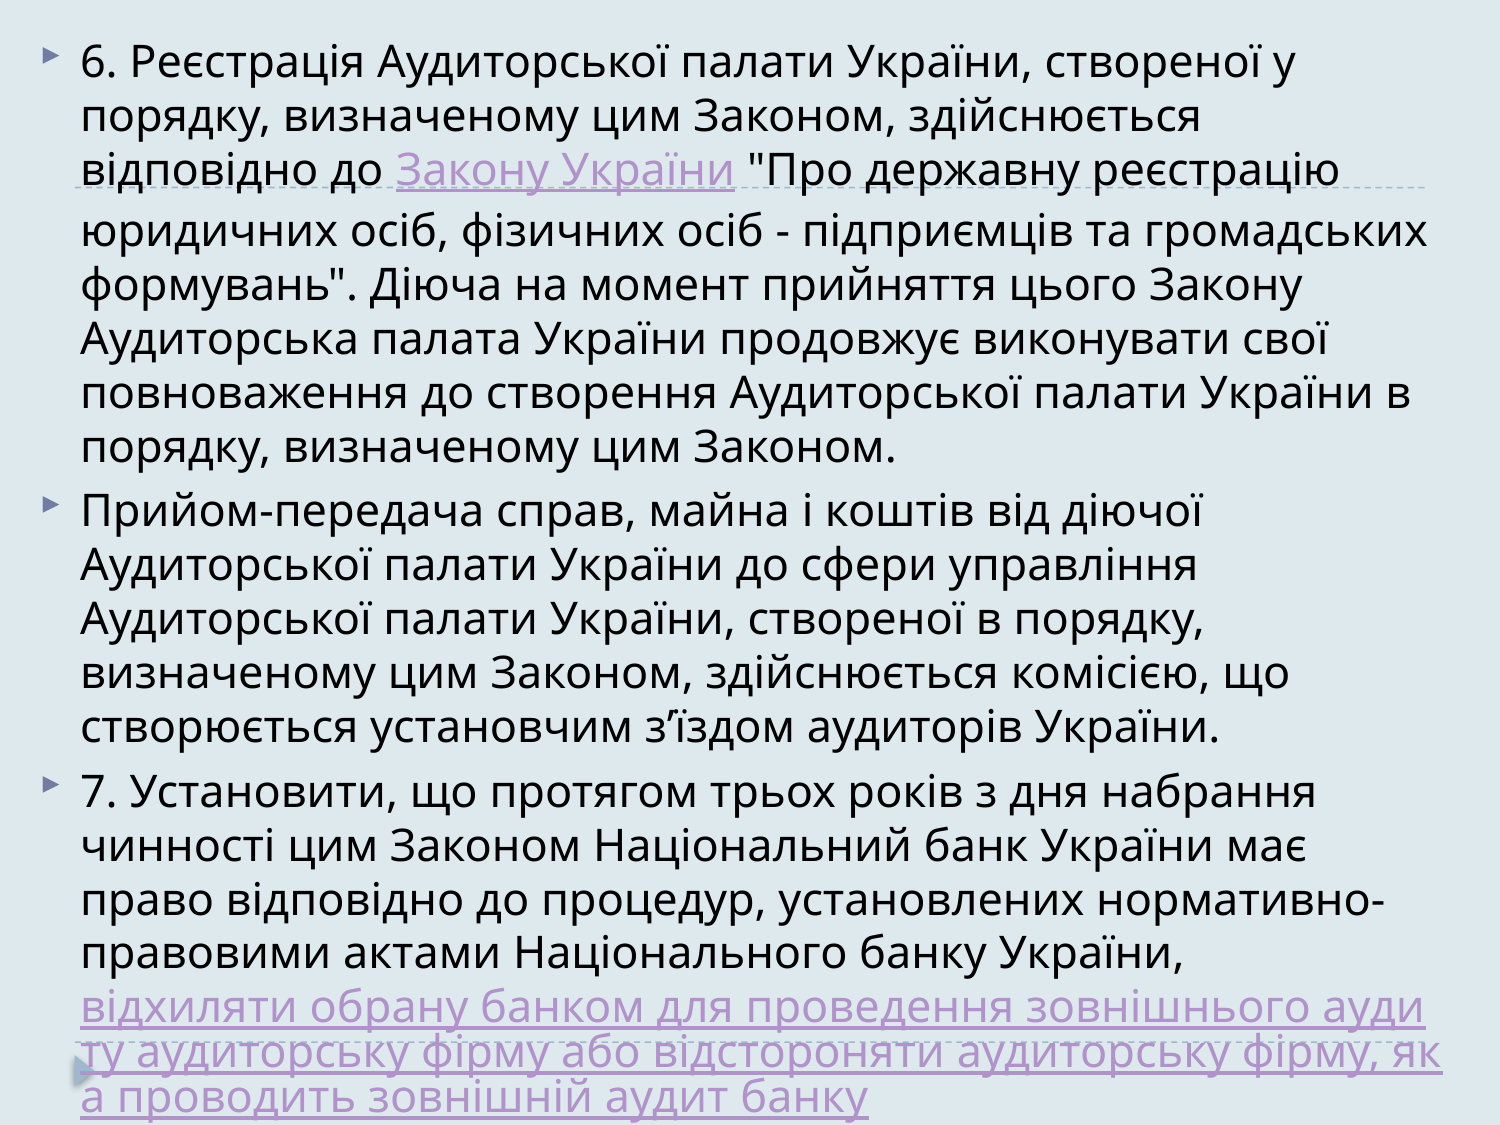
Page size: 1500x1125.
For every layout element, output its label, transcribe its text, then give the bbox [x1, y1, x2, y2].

list 6. Реєстрація Аудиторської палати України, створеної у порядку, визначеному цим Законом, здійснюється відповідно до Закону України "Про державну реєстрацію юридичних осіб, фізичних осіб - підприємців та громадських формувань". Діюча на момент прийняття цього Закону Аудиторська палата України продовжує виконувати свої повноваження до створення Аудиторської палати України в порядку, визначеному цим Законом. Прийом-передача справ, майна і коштів від діючої Аудиторської палати України до сфери управління Аудиторської палати України, створеної в порядку, визначеному цим Законом, здійснюється комісією, що створюється установчим з’їздом аудиторів України. 7. Установити, що протягом трьох років з дня набрання чинності цим Законом Національний банк України має право відповідно до процедур, установлених нормативно-правовими актами Національного банку України, відхиляти обрану банком для проведення зовнішнього аудиту аудиторську фірму або відстороняти аудиторську фірму, яка проводить зовнішній аудит банку. [24, 24, 1463, 1125]
